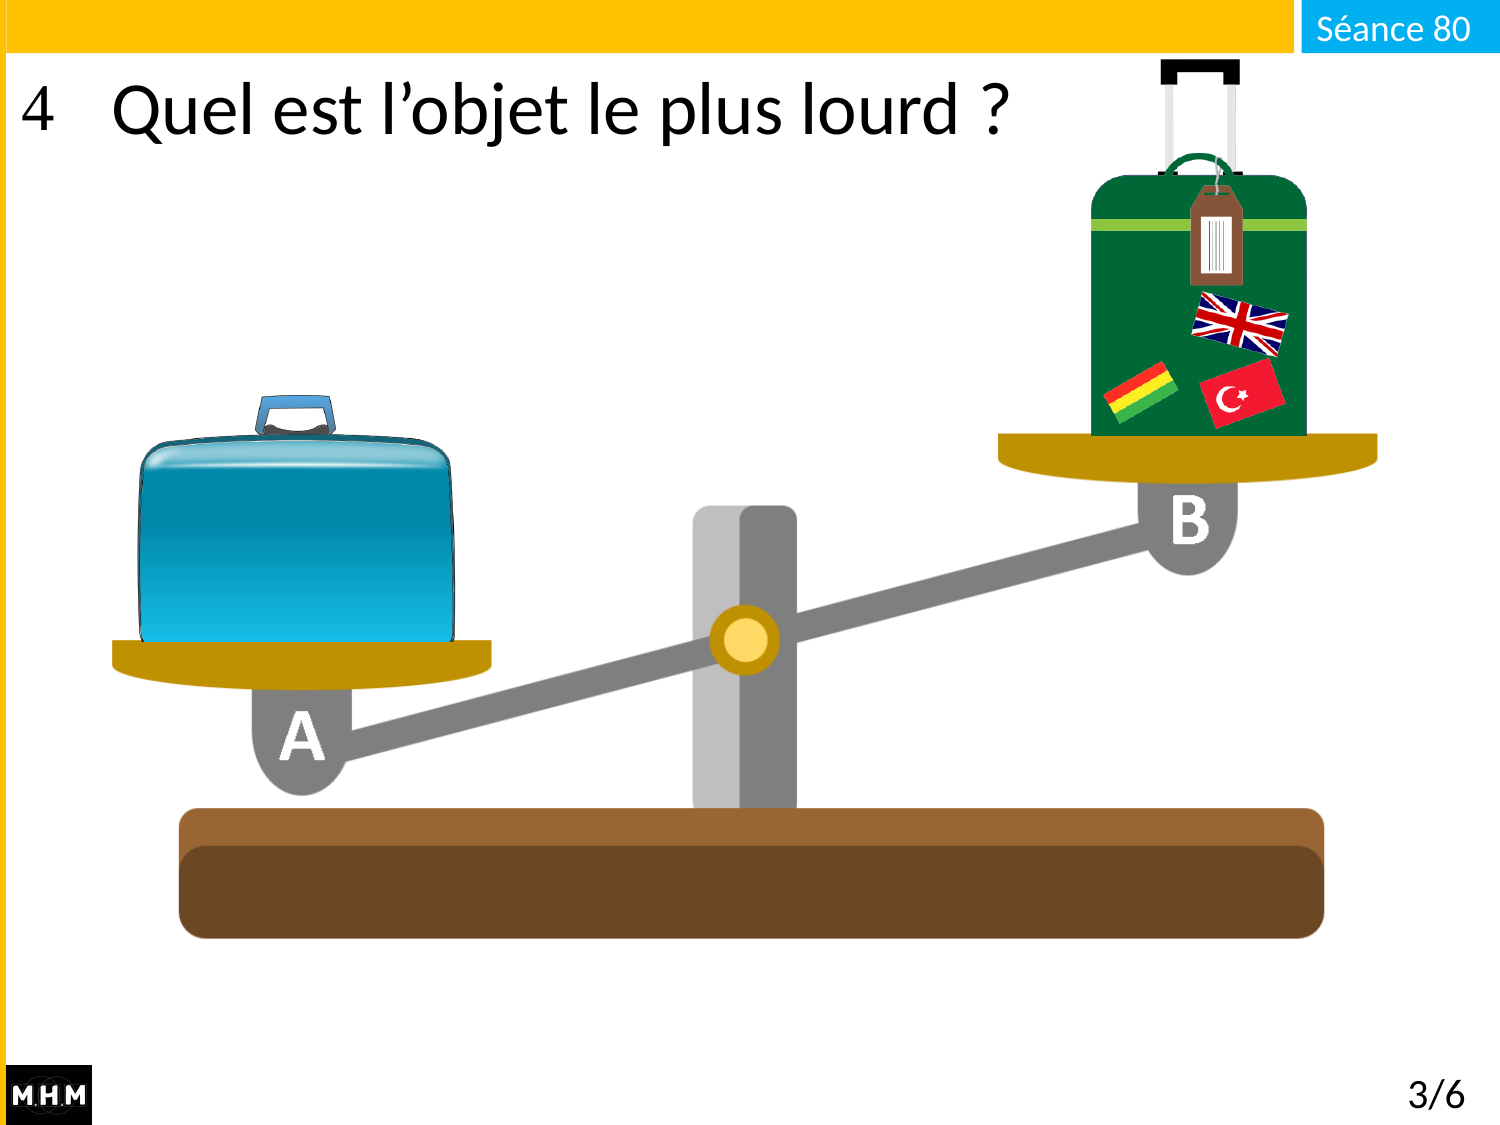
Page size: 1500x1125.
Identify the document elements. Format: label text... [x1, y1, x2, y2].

picture [109, 53, 1437, 947]
title Quel est l’objet le plus lourd ? [96, 60, 960, 160]
picture [6, 1065, 92, 1125]
list 3/6 [1373, 1064, 1500, 1125]
